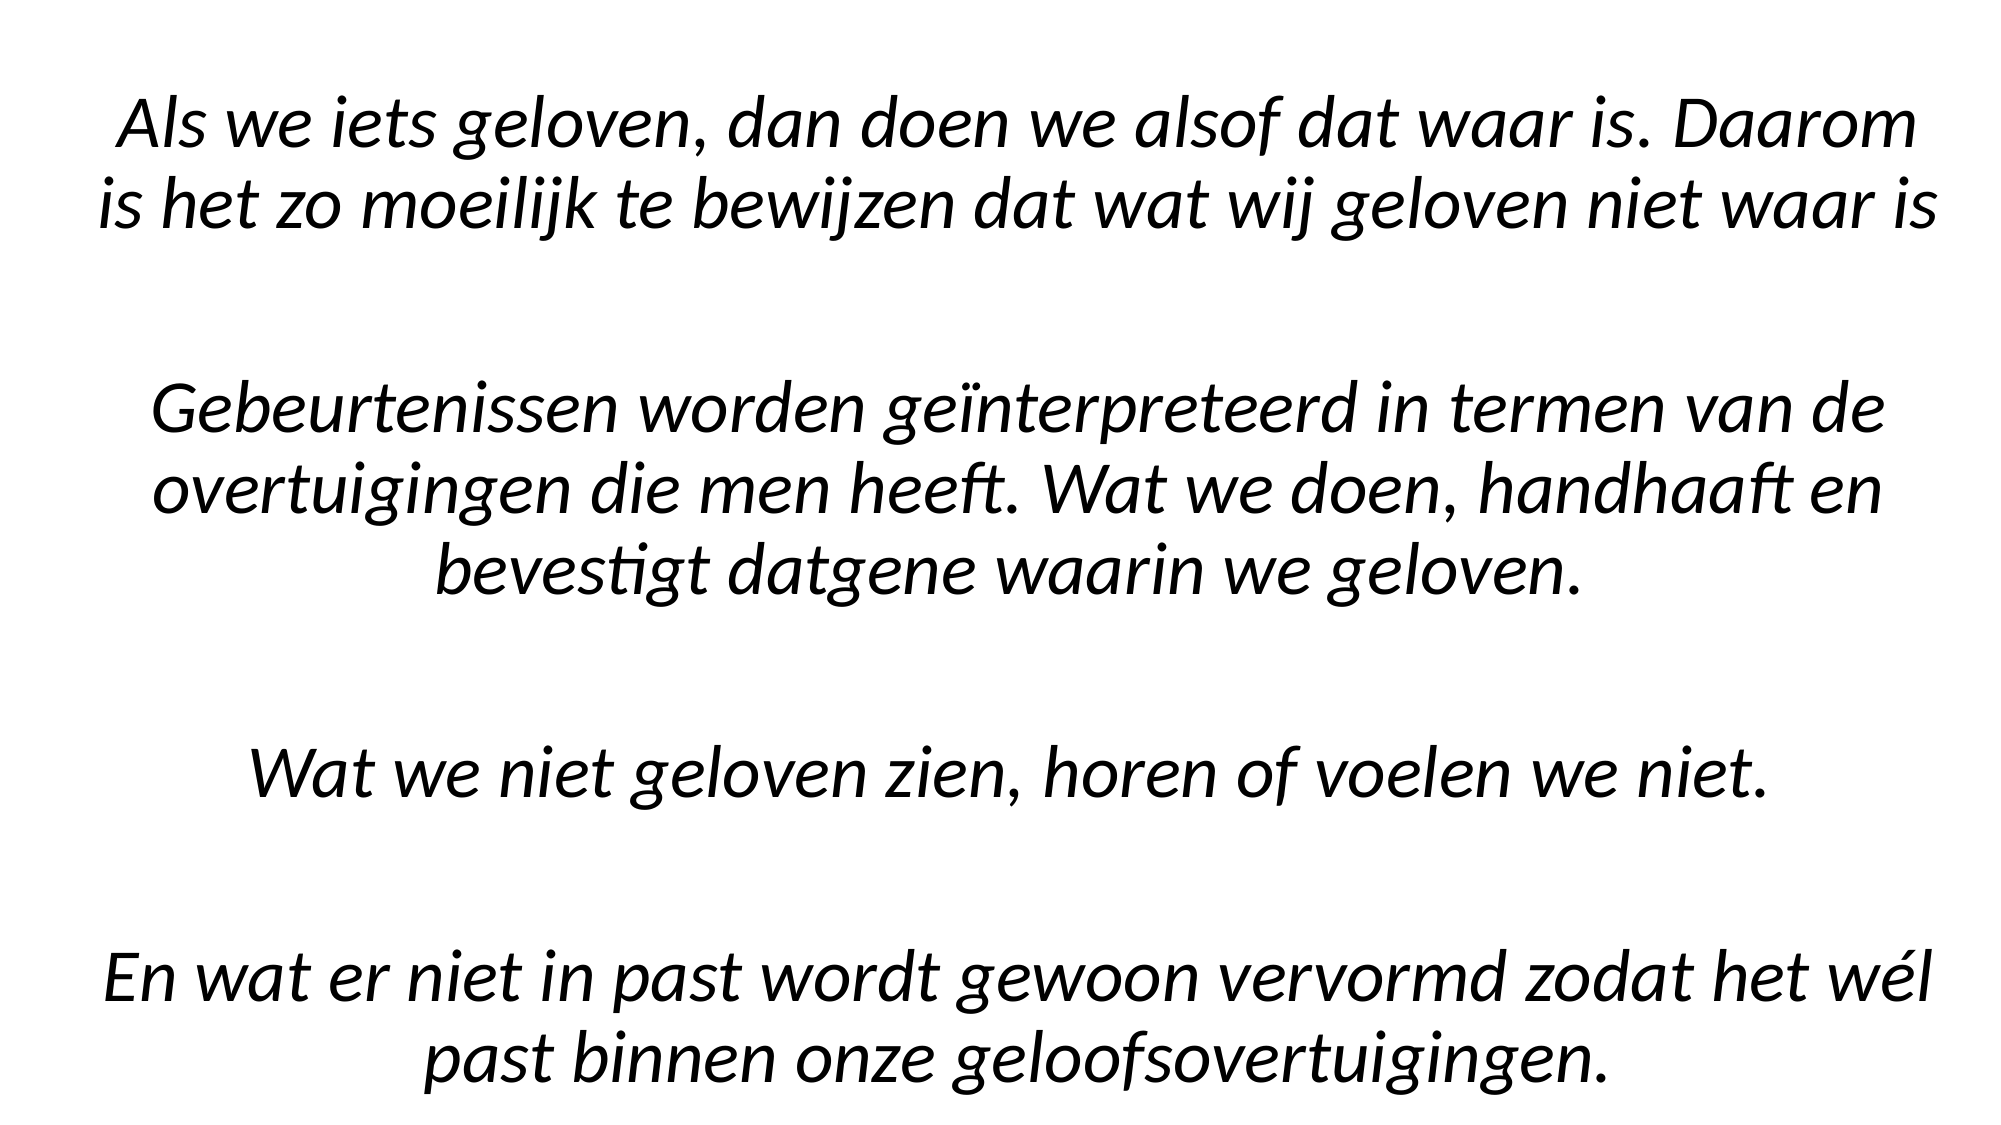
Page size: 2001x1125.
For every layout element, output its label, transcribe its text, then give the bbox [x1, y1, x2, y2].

list Als we iets geloven, dan doen we alsof dat waar is. Daarom is het zo moeilijk te bewijzen dat wat wij geloven niet waar is Gebeurtenissen worden geïnterpreteerd in termen van de overtuigingen die men heeft. Wat we doen, handhaaft en bevestigt datgene waarin we geloven. Wat we niet geloven zien, horen of voelen we niet. En wat er niet in past wordt gewoon vervormd zodat het wél past binnen onze geloofsovertuigingen. [76, 75, 1962, 790]
